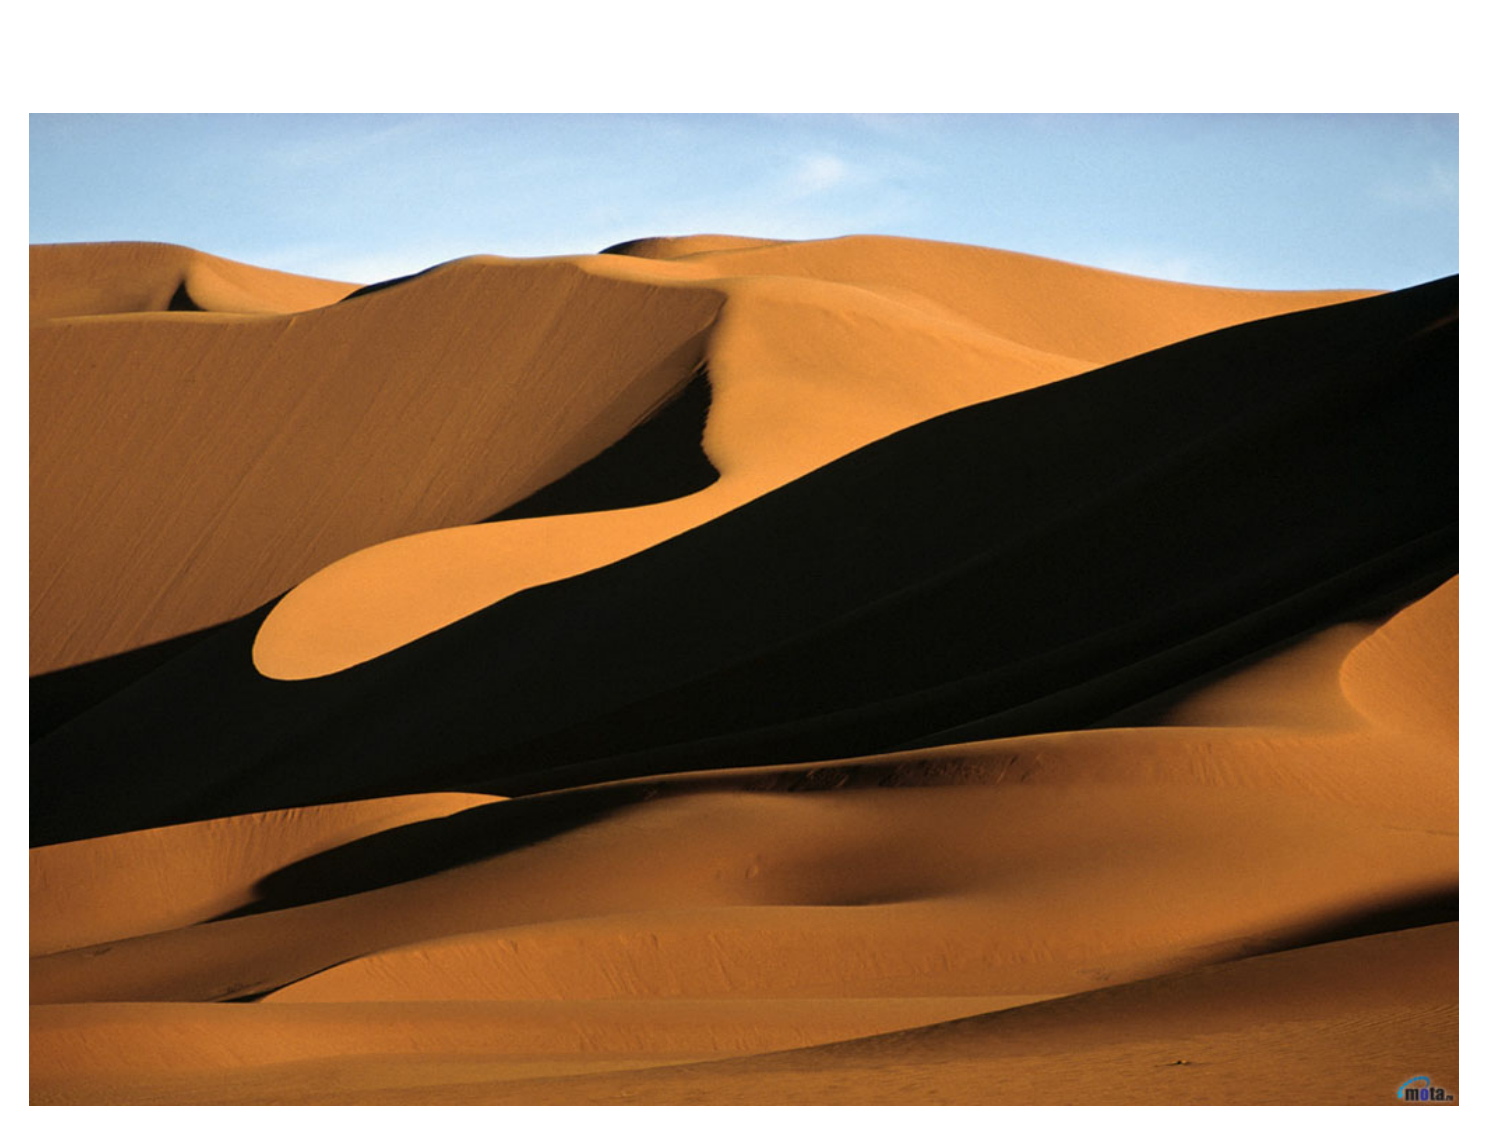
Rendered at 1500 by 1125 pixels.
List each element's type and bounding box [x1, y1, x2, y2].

picture [29, 113, 1459, 1107]
